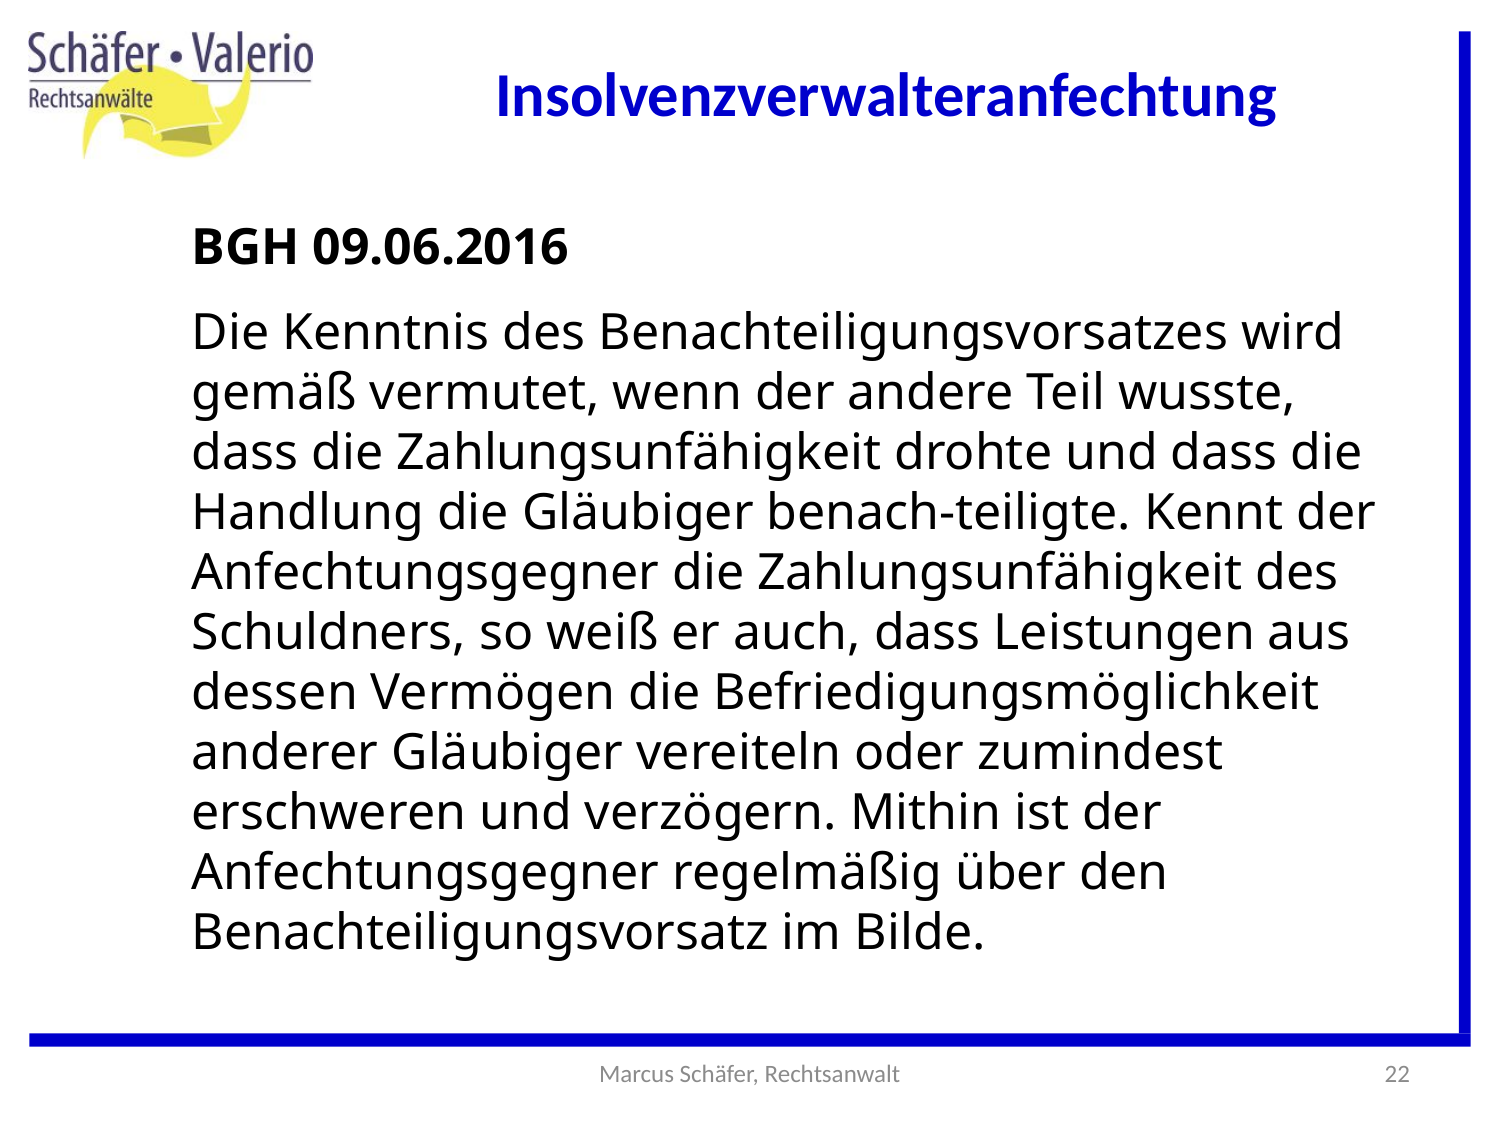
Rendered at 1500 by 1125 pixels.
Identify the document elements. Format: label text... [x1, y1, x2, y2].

footer Marcus Schäfer, Rechtsanwalt [512, 1055, 988, 1103]
slide_number 22 [1074, 1055, 1425, 1103]
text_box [29, 31, 1471, 1048]
picture [28, 31, 314, 160]
